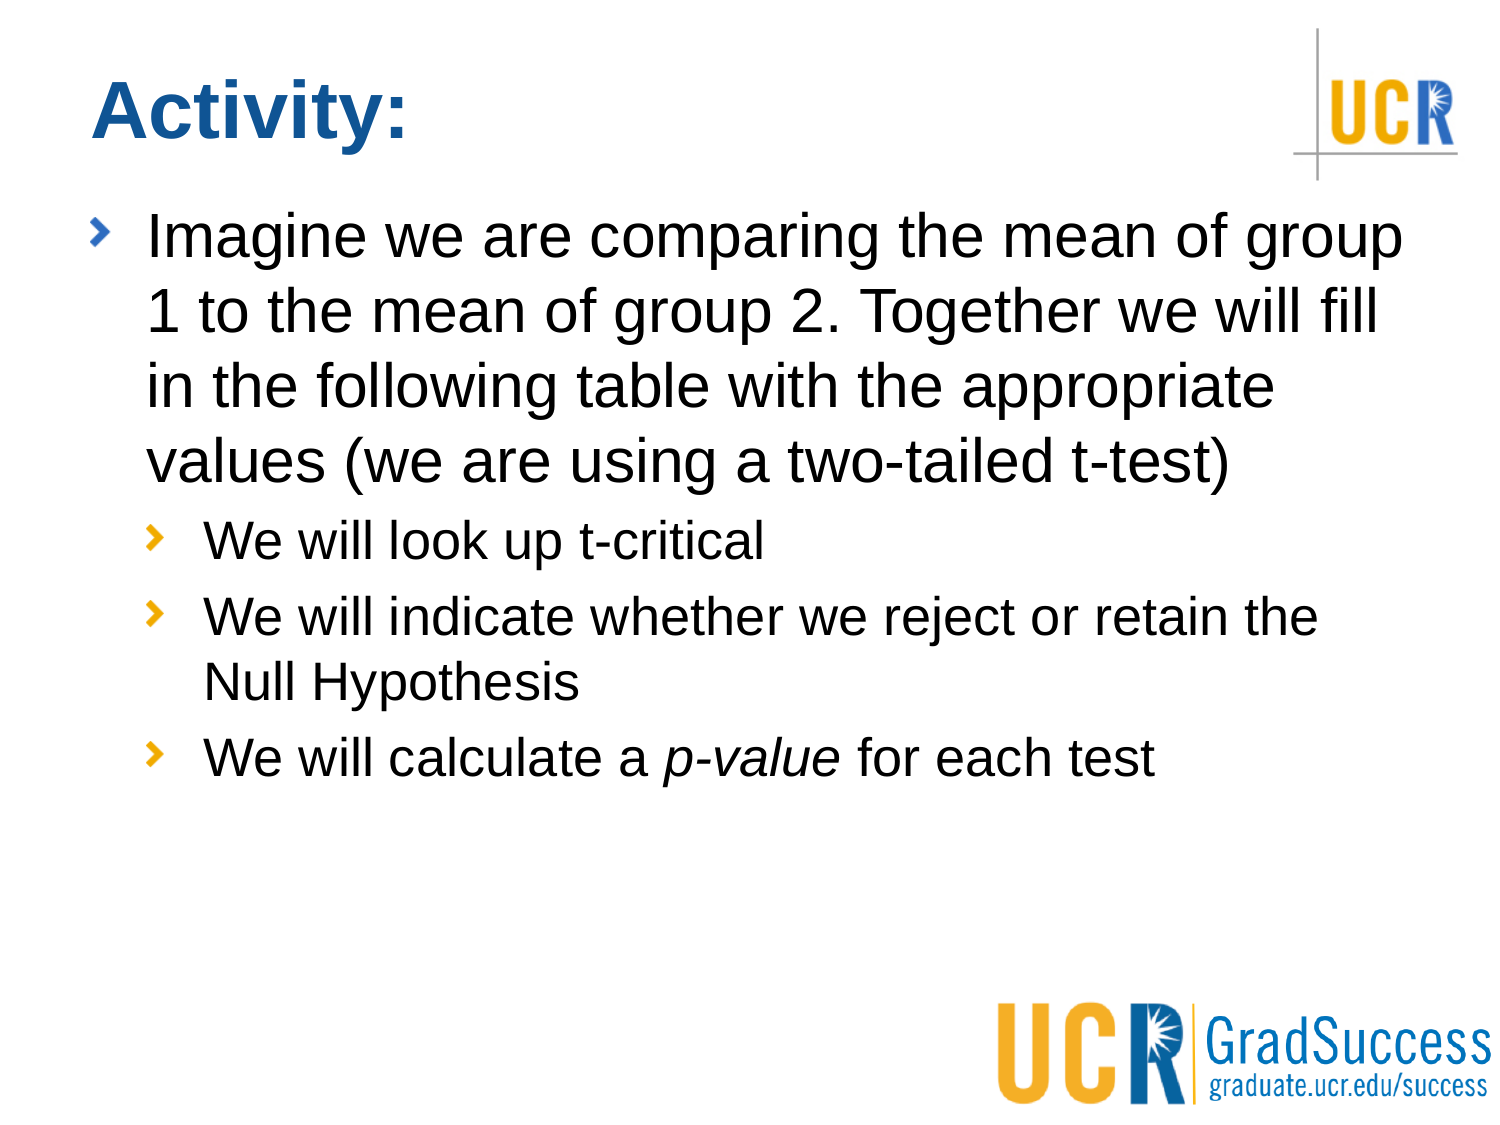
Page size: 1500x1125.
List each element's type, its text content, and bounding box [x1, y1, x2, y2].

picture [90, 217, 114, 248]
list Imagine we are comparing the mean of group 1 to the mean of group 2. Together we will fill in the following table with the appropriate values (we are using a two-tailed t-test) We will look up t-critical We will indicate whether we reject or retain the Null Hypothesis We will calculate a p-value for each test [75, 187, 1425, 1025]
picture [1282, 0, 1500, 196]
picture [146, 524, 167, 552]
title Activity: [75, 37, 1300, 163]
picture [146, 600, 167, 628]
picture [146, 741, 167, 768]
